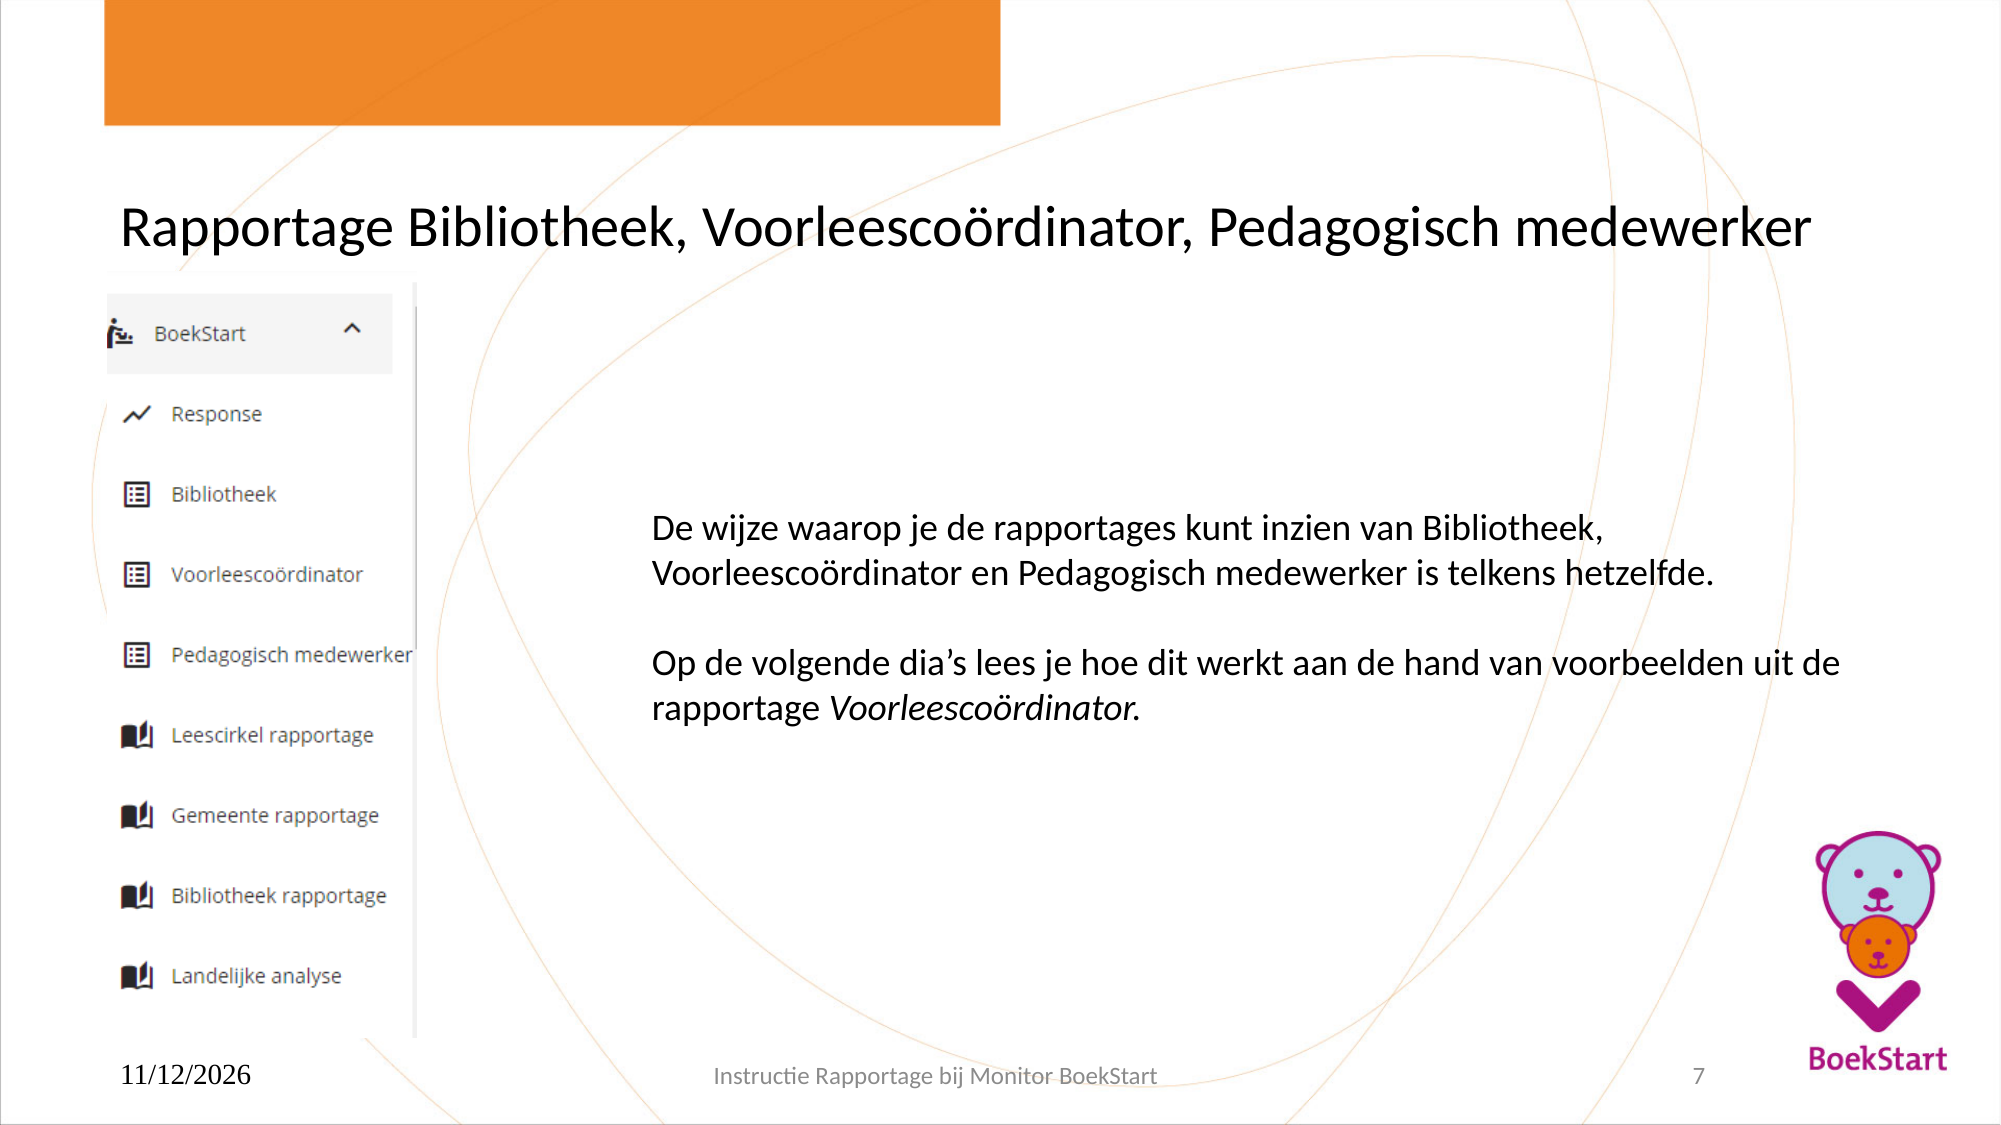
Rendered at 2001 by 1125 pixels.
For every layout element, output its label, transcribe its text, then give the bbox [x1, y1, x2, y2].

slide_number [105, 1042, 452, 1103]
text_box De wijze waarop je de rapportages kunt inzien van Bibliotheek, Voorleescoördinator en Pedagogisch medewerker is telkens hetzelfde. Op de volgende dia’s lees je hoe dit werkt aan de hand van voorbeelden uit de rapportage Voorleescoördinator. [637, 495, 1890, 736]
footer Instructie Rapportage bij Monitor BoekStart [486, 1044, 1386, 1105]
title Rapportage Bibliotheek, Voorleescoördinator, Pedagogisch medewerker [105, 158, 1863, 297]
slide_number 7 [1623, 1044, 1775, 1105]
picture [0, 0, 2001, 1125]
